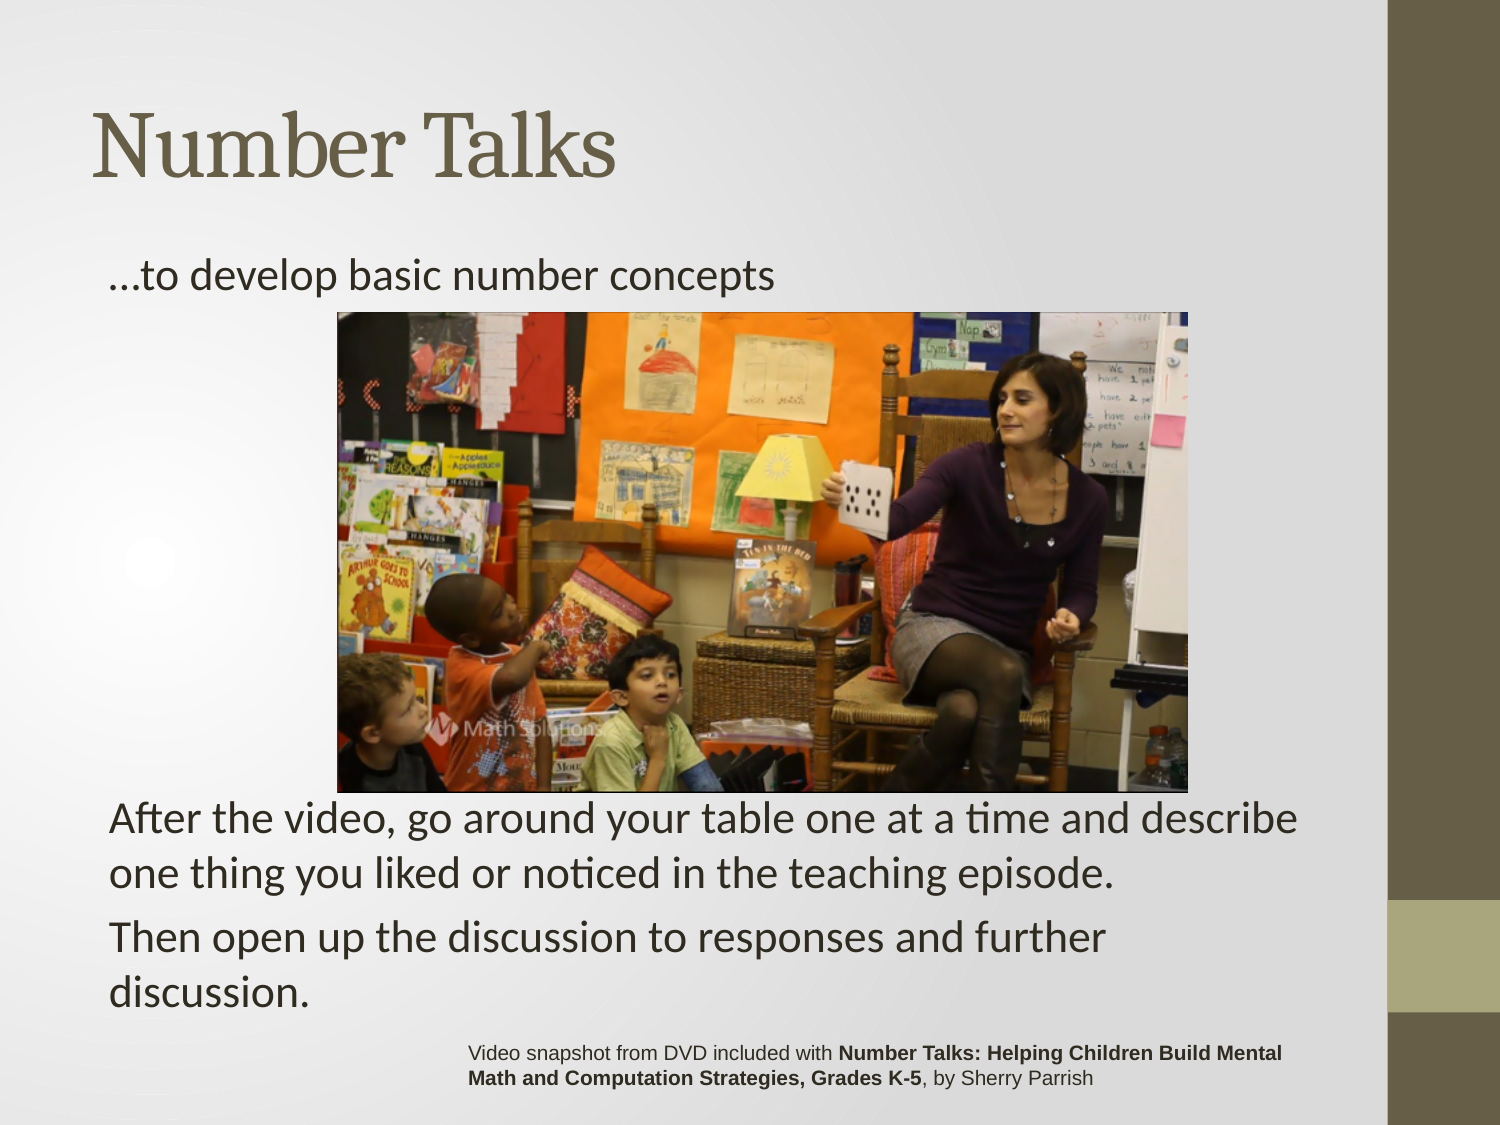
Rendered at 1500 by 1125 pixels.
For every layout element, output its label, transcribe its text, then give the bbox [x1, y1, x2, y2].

text_box Video snapshot from DVD included with Number Talks: Helping Children Build Mental Math and Computation Strategies, Grades K-5, by Sherry Parrish [453, 1032, 1347, 1098]
list …to develop basic number concepts After the video, go around your table one at a time and describe one thing you liked or noticed in the teaching episode. Then open up the discussion to responses and further discussion. [74, 237, 1326, 1051]
title Number Talks [75, 45, 1325, 233]
picture [336, 311, 1188, 794]
